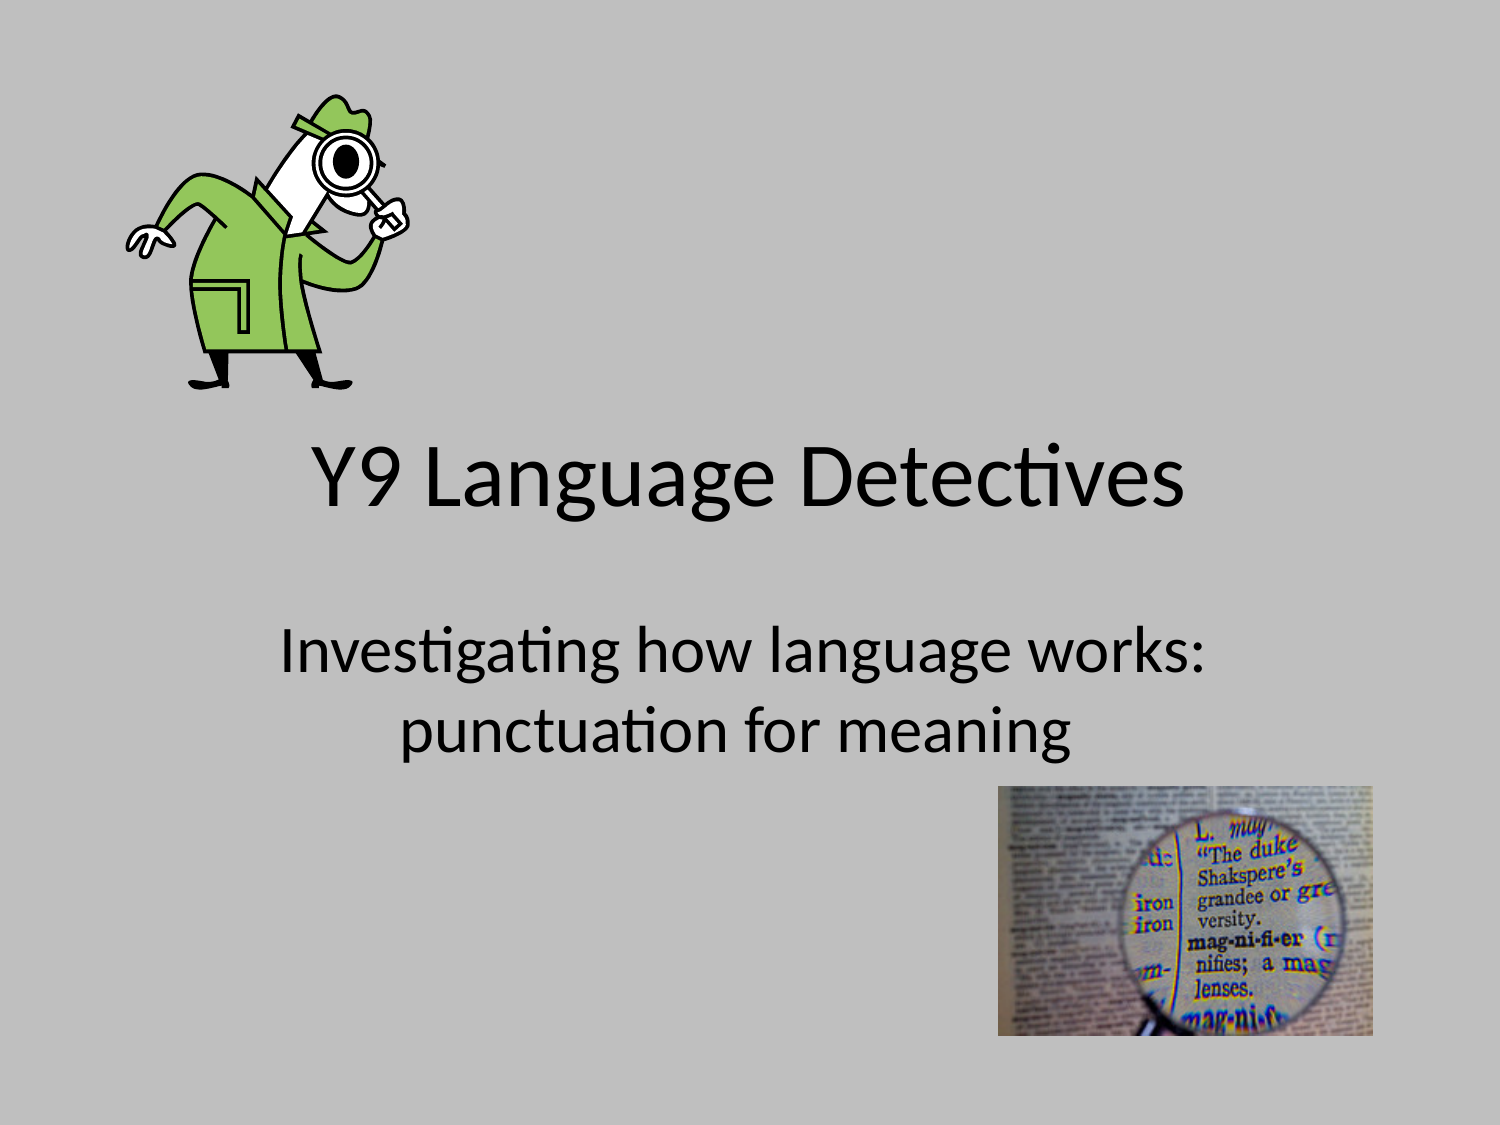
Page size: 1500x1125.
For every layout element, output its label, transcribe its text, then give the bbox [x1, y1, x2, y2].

subtitle Investigating how language works: punctuation for meaning [218, 597, 1269, 886]
title Y9 Language Detectives [112, 349, 1388, 591]
picture [123, 89, 411, 392]
picture [997, 786, 1374, 1036]
